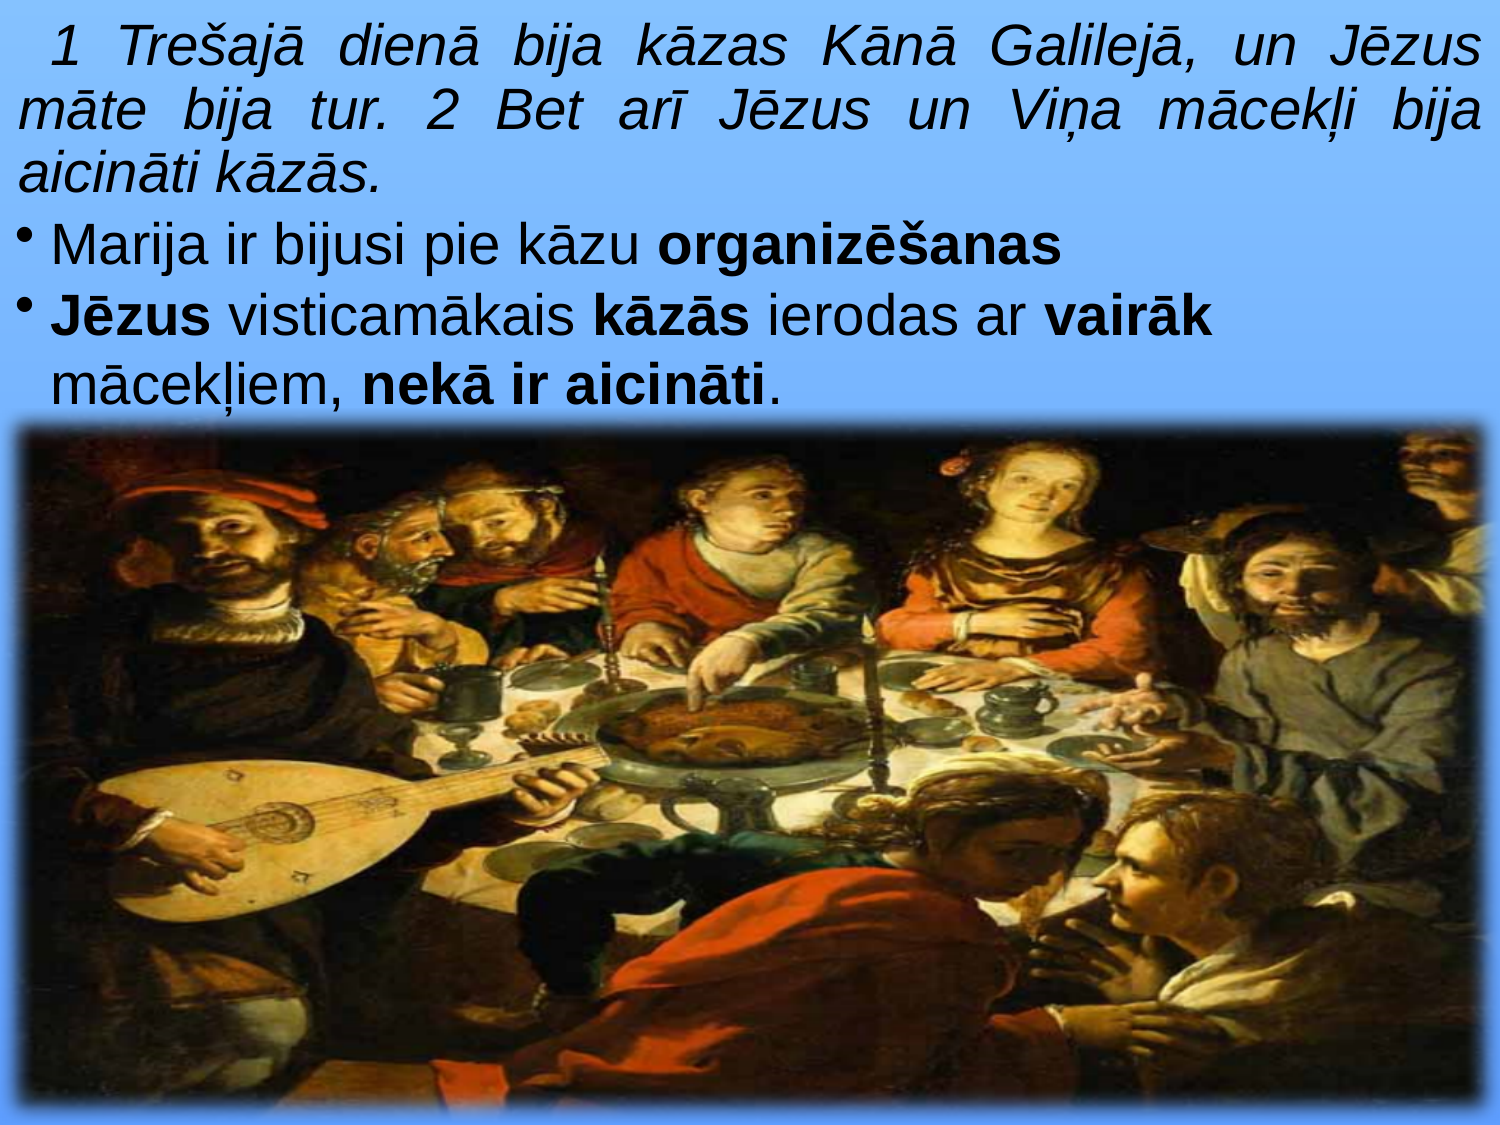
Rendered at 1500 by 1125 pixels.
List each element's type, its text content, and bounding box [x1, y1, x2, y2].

text_box Marija ir bijusi pie kāzu organizēšanas Jēzus visticamākais kāzās ierodas ar vairāk mācekļiem, nekā ir aicināti. [0, 199, 1500, 408]
list 1 Trešajā dienā bija kāzas Kānā Galilejā, un Jēzus māte bija tur. 2 Bet arī Jēzus un Viņa mācekļi bija aicināti kāzās. [0, 0, 1500, 178]
picture [0, 408, 1500, 1125]
